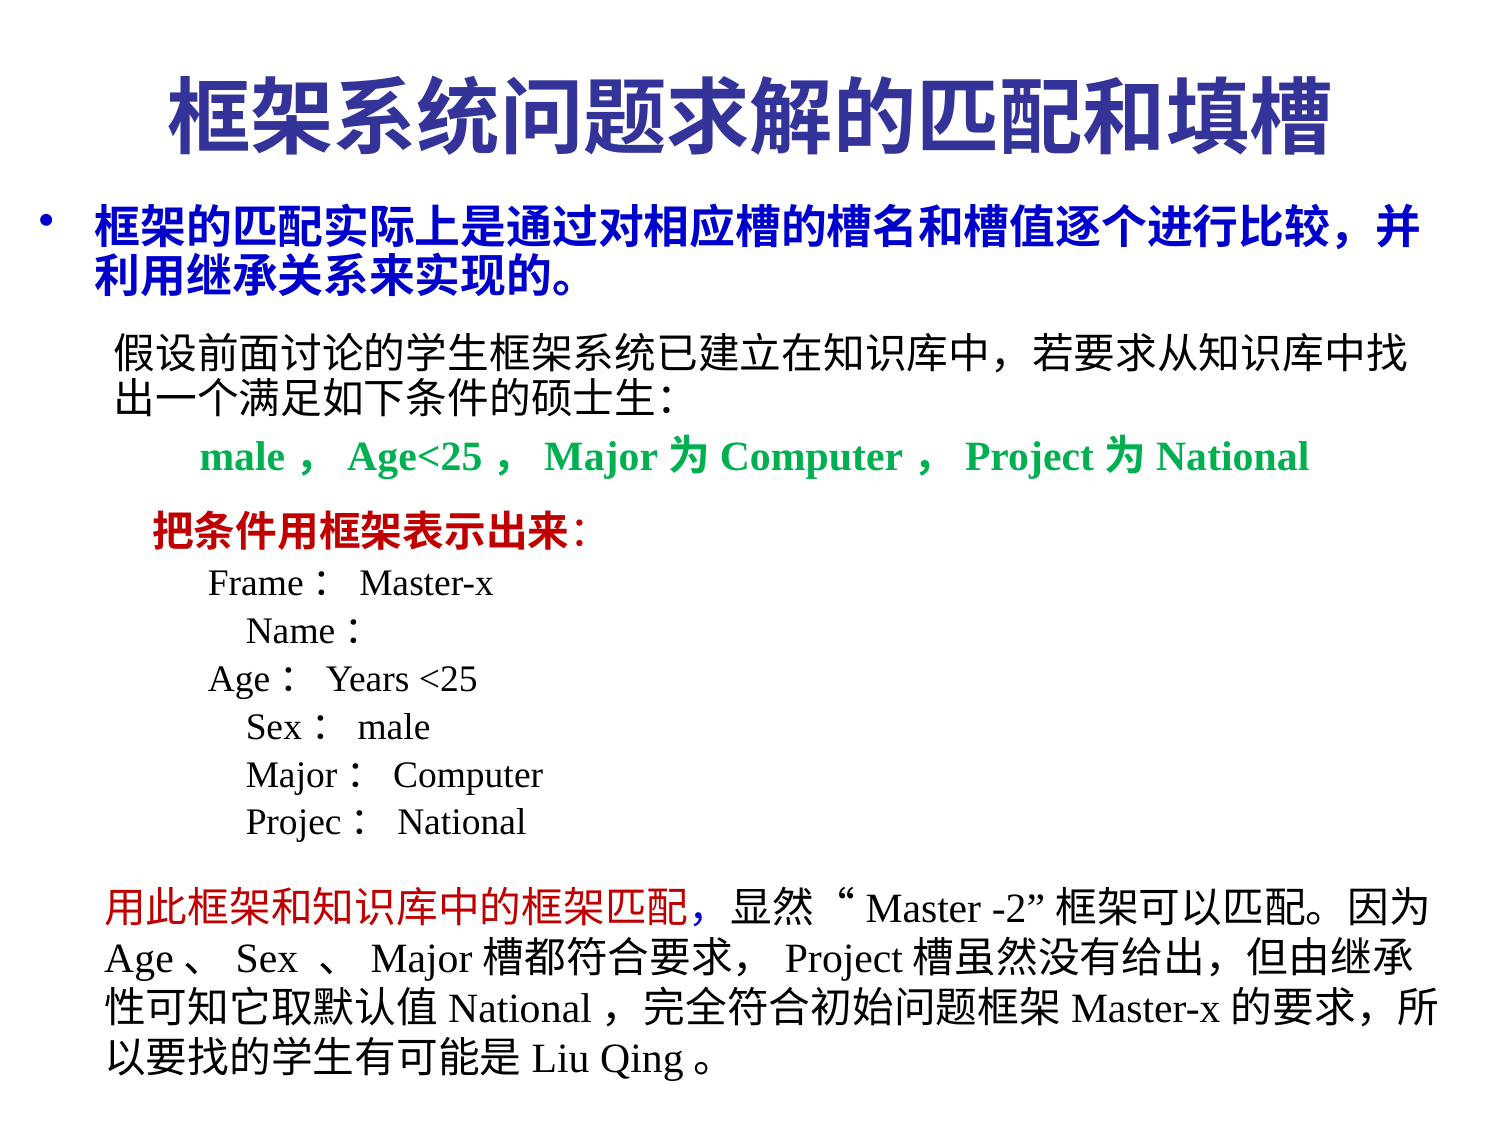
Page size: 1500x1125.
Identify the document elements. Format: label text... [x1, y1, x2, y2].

list 框架的匹配实际上是通过对相应槽的槽名和槽值逐个进行比较，并利用继承关系来实现的。 假设前面讨论的学生框架系统已建立在知识库中，若要求从知识库中找出一个满足如下条件的硕士生： male，Age<25，Major为Computer，Project为National 把条件用框架表示出来： Frame：Master-x Name： Age：Years <25 Sex：male Major：Computer Projec：National 用此框架和知识库中的框架匹配，显然“Master -2”框架可以匹配。因为Age、Sex 、Major槽都符合要求，Project槽虽然没有给出，但由继承性可知它取默认值National，完全符合初始问题框架Master-x的要求，所以要找的学生有可能是Liu Qing。 [23, 196, 1459, 1071]
title 框架系统问题求解的匹配和填槽 [75, 31, 1425, 197]
